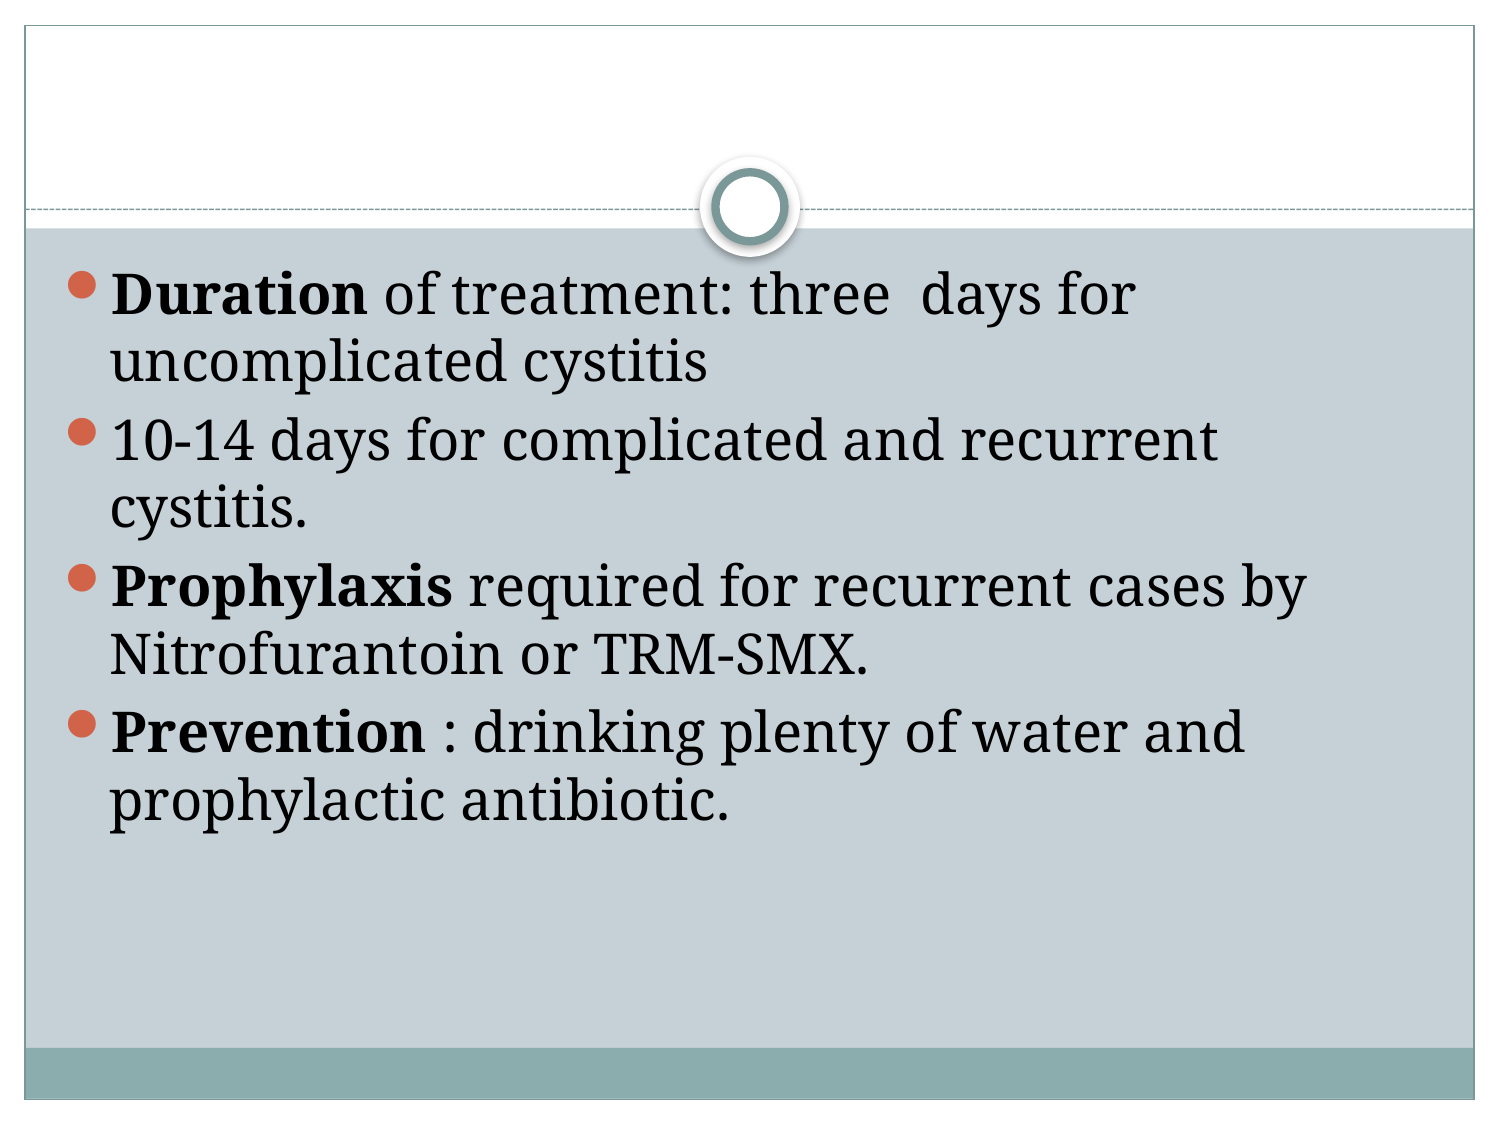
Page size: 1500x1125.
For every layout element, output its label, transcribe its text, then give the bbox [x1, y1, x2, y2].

list Duration of treatment: three days for uncomplicated cystitis 10-14 days for complicated and recurrent cystitis. Prophylaxis required for recurrent cases by Nitrofurantoin or TRM-SMX. Prevention : drinking plenty of water and prophylactic antibiotic. [49, 250, 1445, 1001]
